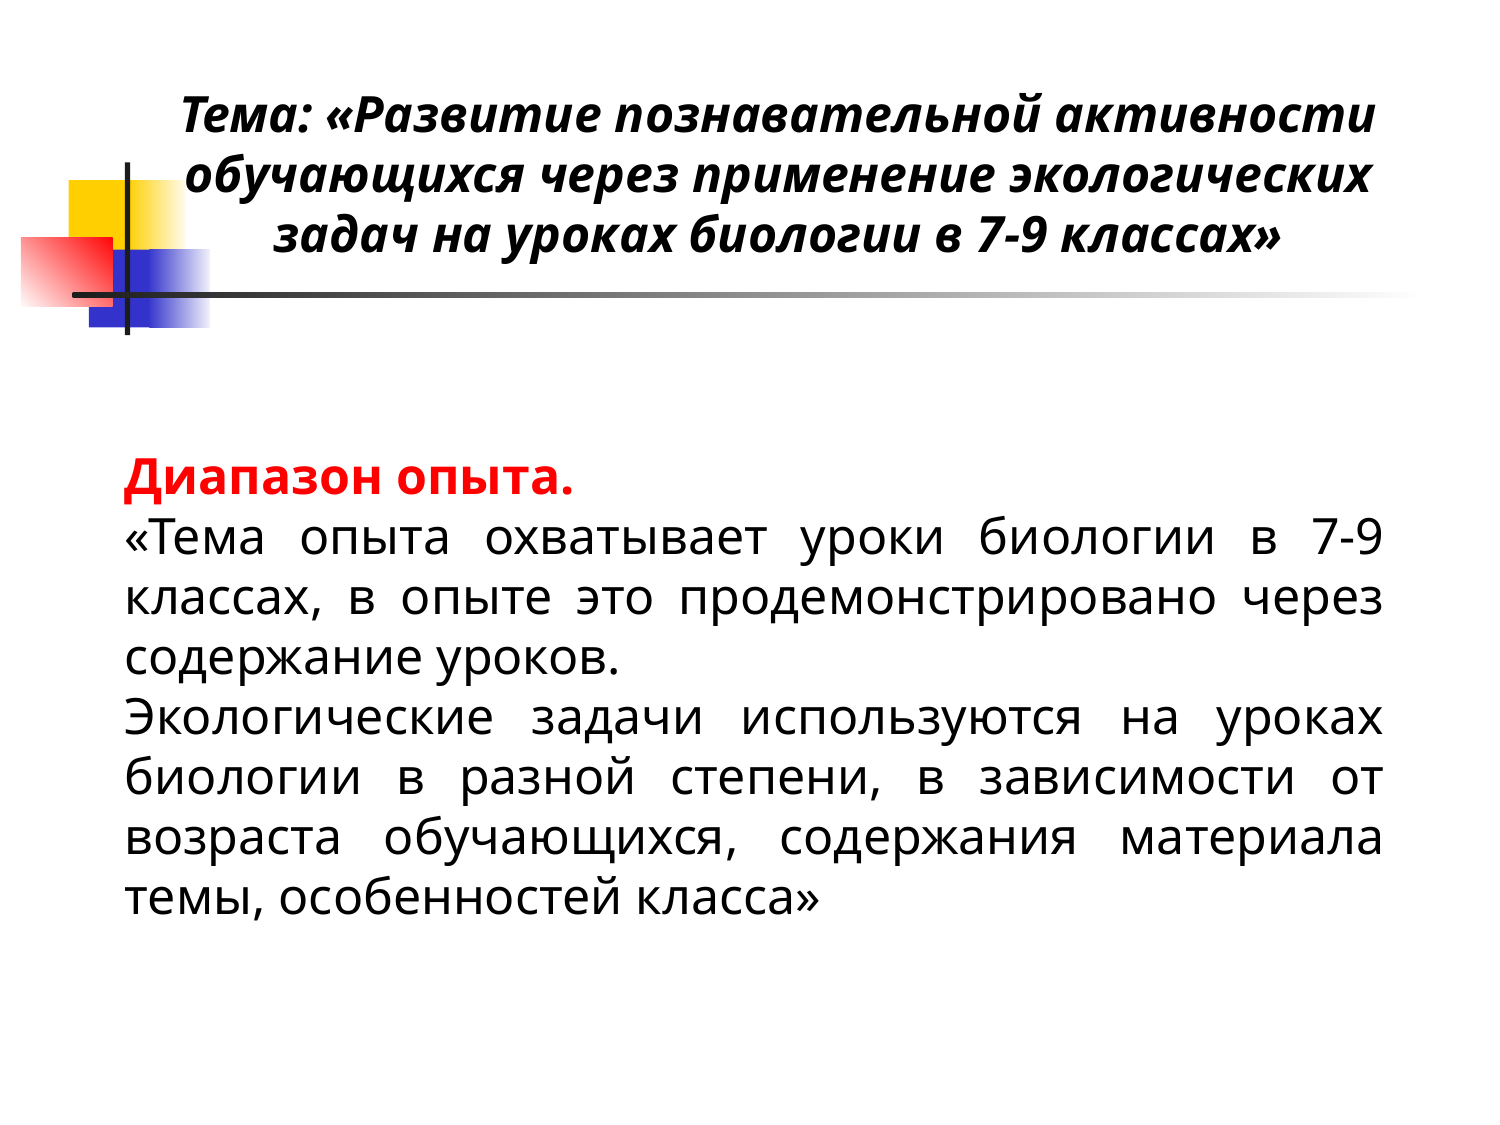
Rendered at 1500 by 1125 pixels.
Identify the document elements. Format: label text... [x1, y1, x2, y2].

text_box Тема: «Развитие познавательной активности обучающихся через применение экологических задач на уроках биологии в 7-9 классах» [111, 75, 1446, 270]
text_box Диапазон опыта. «Тема опыта охватывает уроки биологии в 7-9 классах, в опыте это продемонстрировано через содержание уроков. Экологические задачи используются на уроках биологии в разной степени, в зависимости от возраста обучающихся, содержания материала темы, особенностей класса» [109, 436, 1400, 932]
